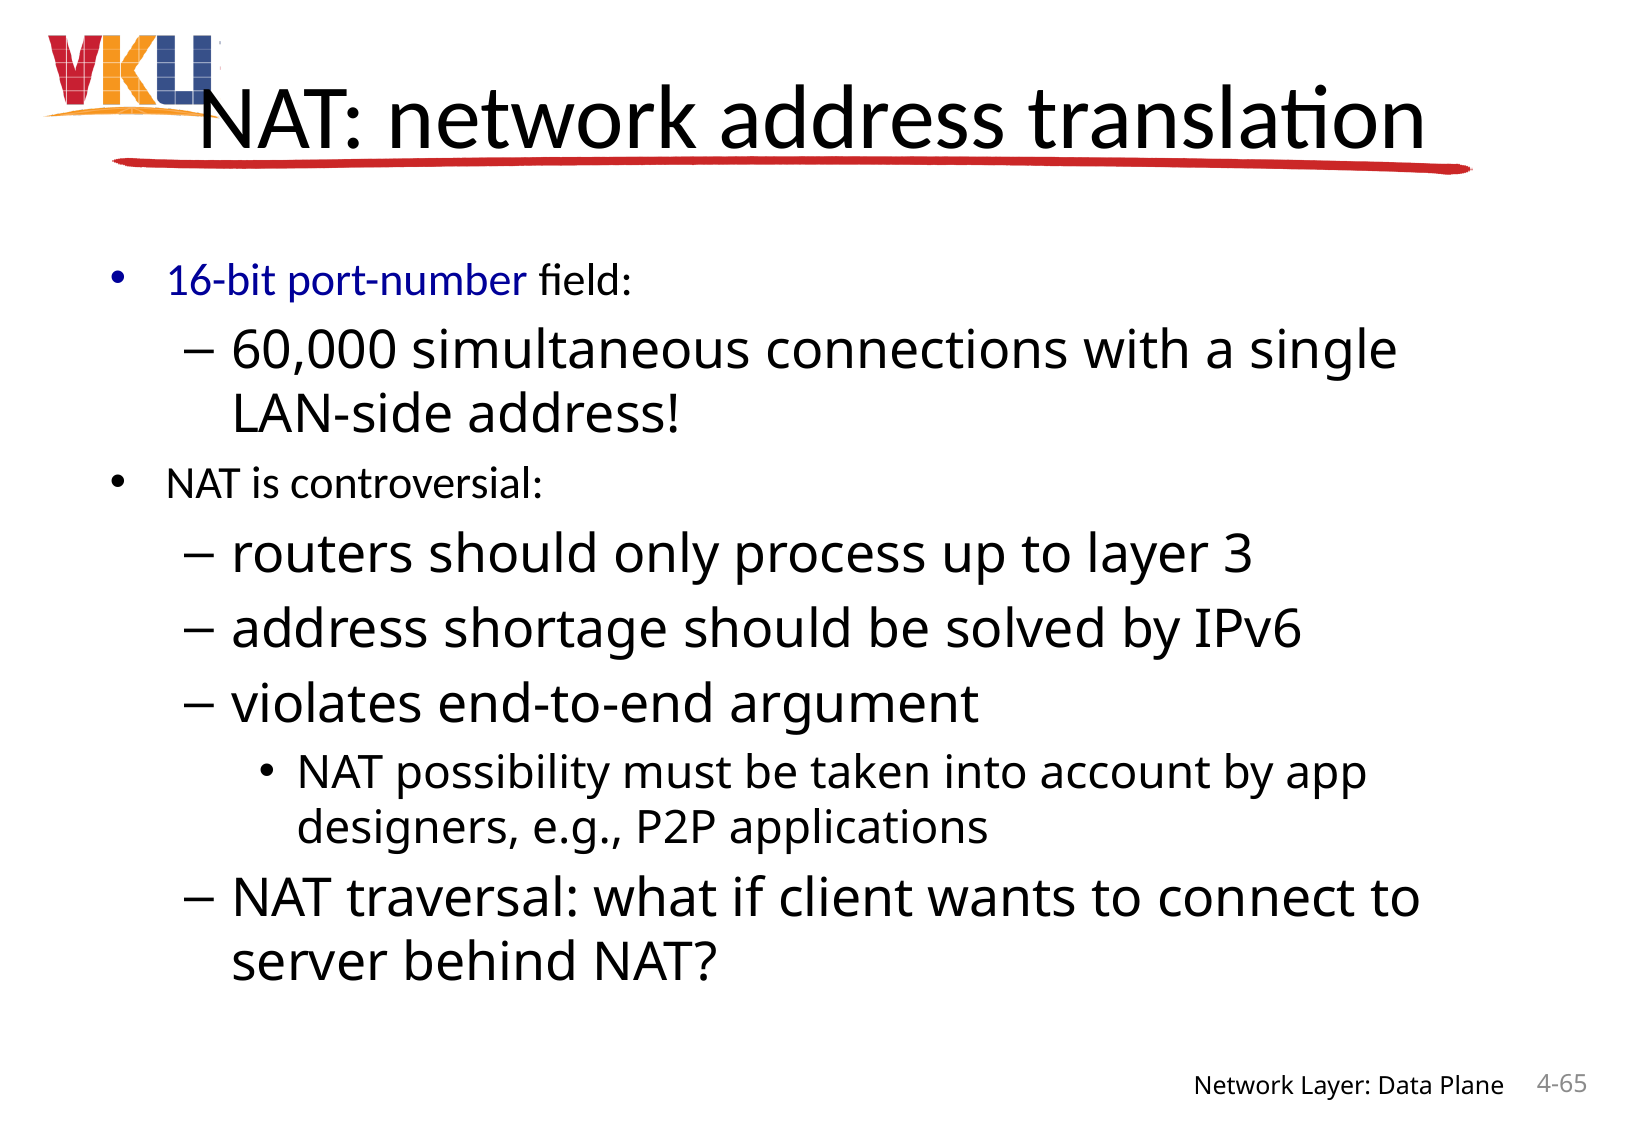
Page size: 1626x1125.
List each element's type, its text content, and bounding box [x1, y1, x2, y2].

picture [32, 21, 228, 129]
slide_number 4-65 [1502, 1062, 1603, 1107]
title NAT: network address translation [94, 37, 1533, 187]
list 16-bit port-number field: 60,000 simultaneous connections with a single LAN-side address! NAT is controversial: routers should only process up to layer 3 address shortage should be solved by IPv6 violates end-to-end argument NAT possibility must be taken into account by app designers, e.g., P2P applications NAT traversal: what if client wants to connect to server behind NAT? [94, 241, 1476, 1005]
picture [106, 151, 1488, 180]
footer Network Layer: Data Plane [1132, 1062, 1502, 1102]
